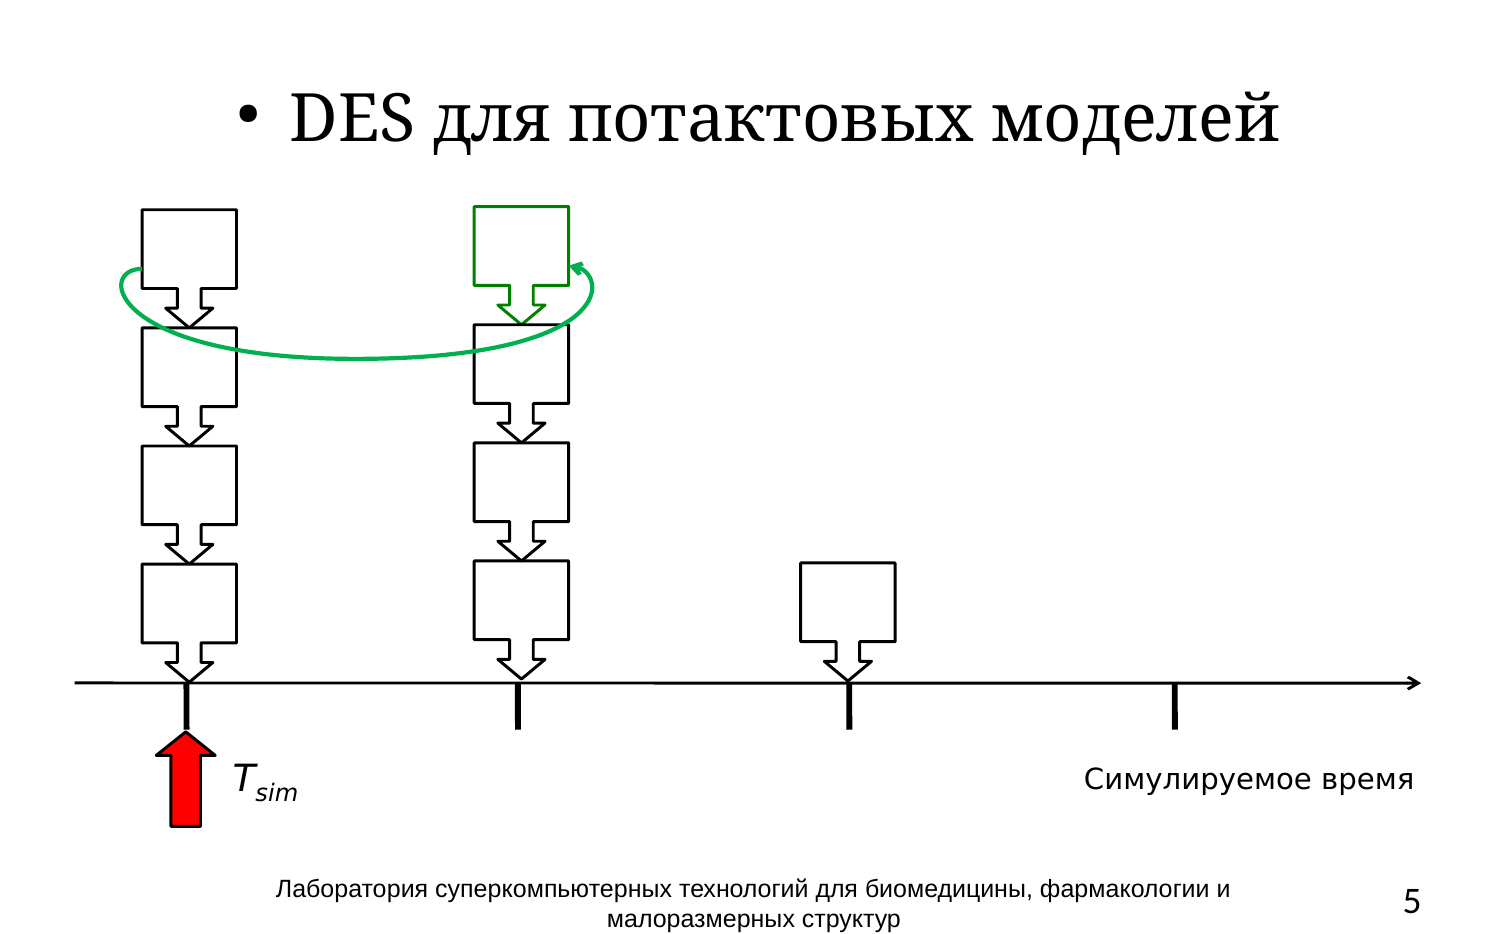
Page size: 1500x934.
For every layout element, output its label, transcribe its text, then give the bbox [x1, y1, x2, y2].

text_box [156, 731, 216, 827]
text_box [1175, 675, 1422, 691]
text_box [236, 265, 475, 269]
text_box [474, 560, 569, 680]
text_box Симулируемое время [1067, 751, 1432, 805]
text_box [142, 327, 237, 446]
text_box [142, 445, 237, 564]
text_box Tsim [216, 740, 315, 816]
text_box [142, 209, 237, 327]
title DES для потактовых моделей [75, 29, 1425, 201]
text_box [474, 324, 569, 443]
text_box [142, 564, 237, 683]
text_box [800, 562, 896, 682]
text_box Лаборатория суперкомпьютерных технологий для биомедицины, фармакологии и малоразмерных структур [171, 864, 1338, 915]
text_box [474, 206, 569, 324]
text_box 5 [1387, 868, 1473, 918]
text_box [474, 442, 569, 561]
